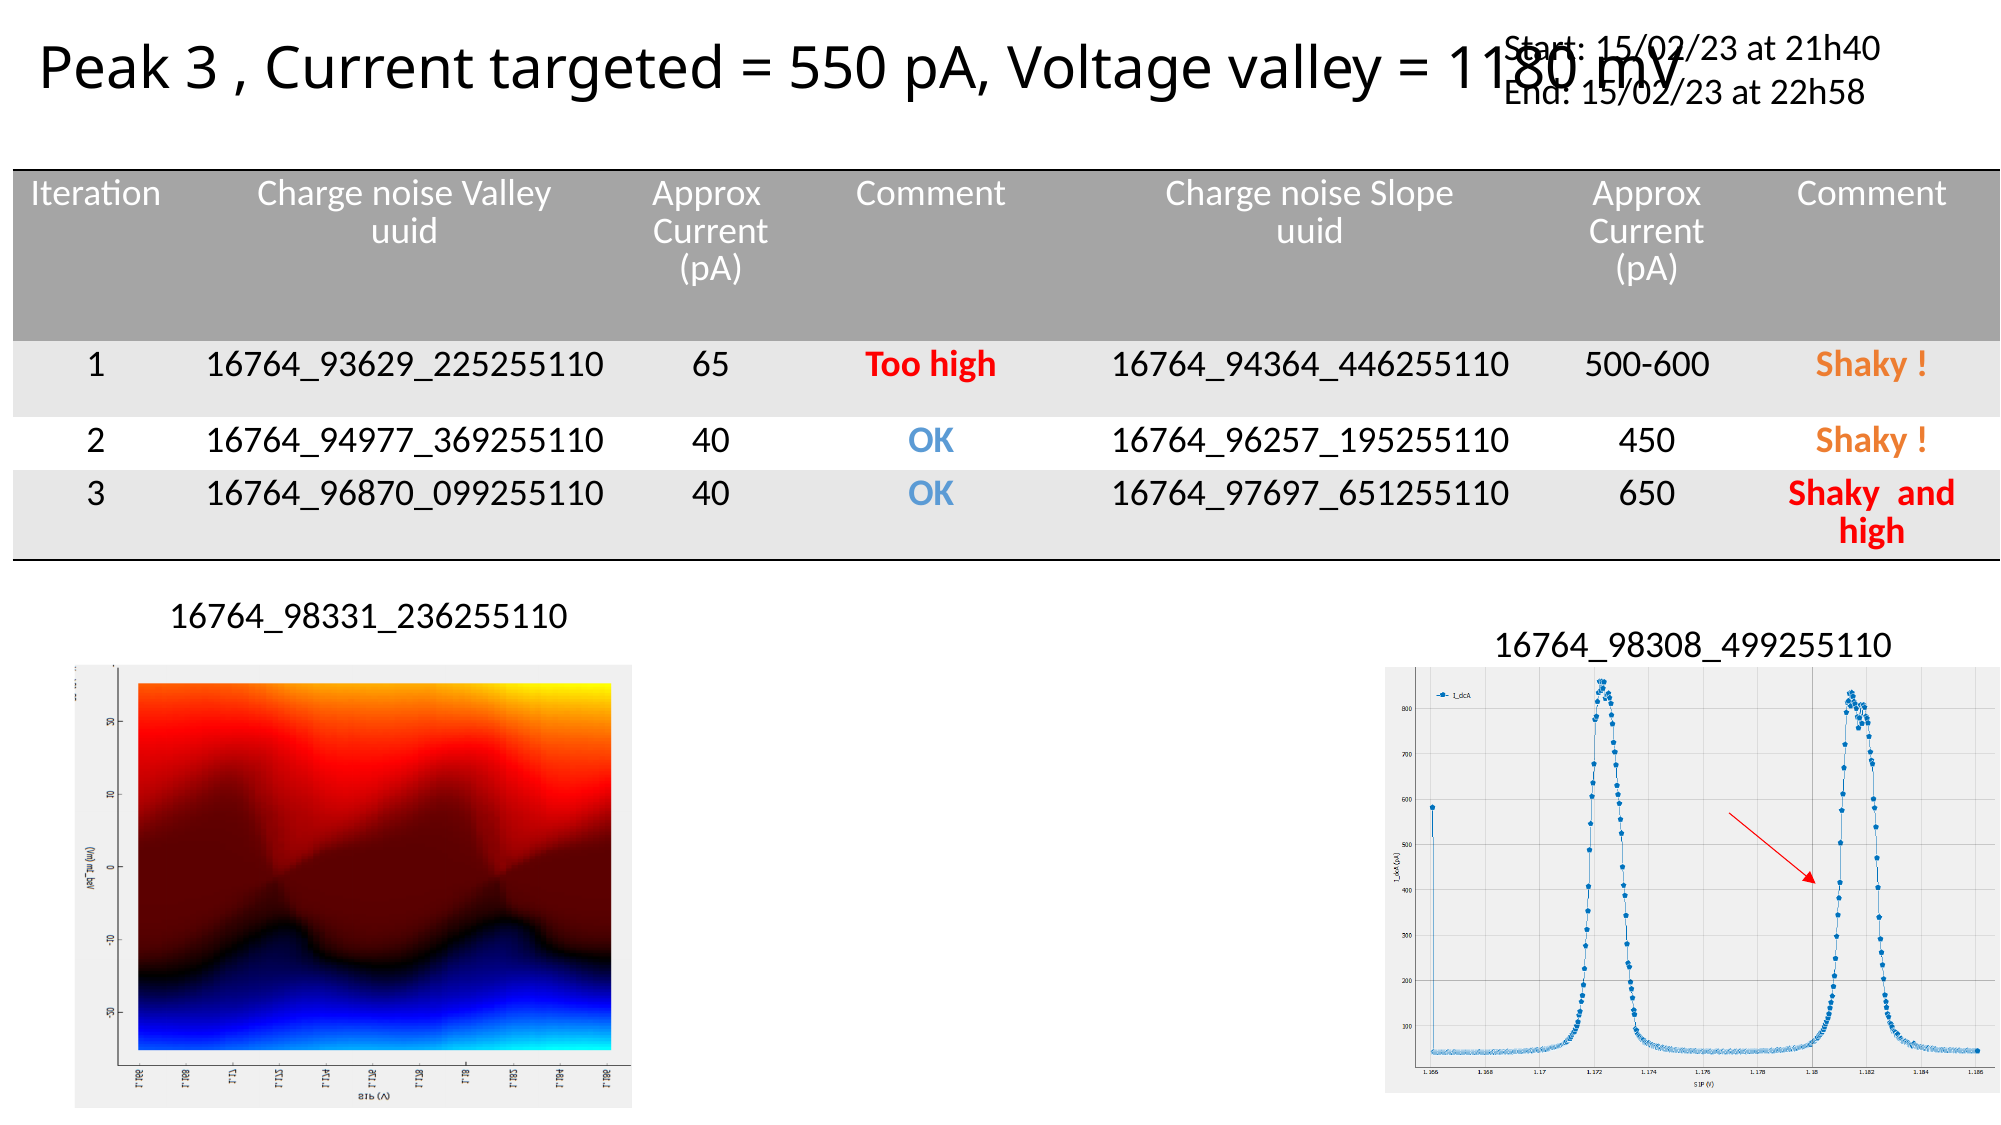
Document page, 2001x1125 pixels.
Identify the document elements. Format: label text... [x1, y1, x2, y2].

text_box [1728, 812, 1816, 884]
table_cell 16764_97697_651255110 [1070, 470, 1550, 559]
table_cell 16764_93629_225255110 [179, 341, 630, 417]
table_cell 1 [13, 341, 179, 417]
table_cell 16764_96257_195255110 [1070, 417, 1550, 470]
table_cell Shaky and high [1744, 470, 2000, 559]
table_header Comment [792, 171, 1070, 341]
table_cell OK [792, 417, 1070, 470]
table_cell 450 [1550, 417, 1744, 470]
table_cell 40 [630, 417, 792, 470]
text_box 16764_98331_236255110 [154, 583, 583, 643]
table_cell 500-600 [1550, 341, 1744, 417]
table_cell 65 [630, 341, 792, 417]
text_box Start: 15/02/23 at 21h40 End: 15/02/23 at 22h58 [1489, 15, 1969, 120]
table_cell 650 [1550, 470, 1744, 559]
table_cell 3 [13, 470, 179, 559]
table_cell Too high [792, 341, 1070, 417]
table_header Charge noise Slope uuid [1070, 171, 1550, 341]
table_cell 40 [630, 470, 792, 559]
text_box 16764_98308_499255110 [1478, 612, 1908, 667]
table_cell Shaky ! [1744, 341, 2000, 417]
table_header Charge noise Valley uuid [179, 171, 630, 341]
table_header Approx Current (pA) [1550, 171, 1744, 341]
picture [75, 607, 632, 1125]
table_cell 2 [13, 417, 179, 470]
table_header Iteration [13, 171, 179, 341]
table_cell 16764_94977_369255110 [179, 417, 630, 470]
table_cell Shaky ! [1744, 417, 2000, 470]
table_cell 16764_96870_099255110 [179, 470, 630, 559]
title Peak 3 , Current targeted = 550 pA, Voltage valley = 1180 mV [23, 0, 1749, 140]
table_header Approx Current (pA) [630, 171, 792, 341]
picture [1385, 667, 2000, 1093]
table_cell OK [792, 470, 1070, 559]
table_header Comment [1744, 171, 2000, 341]
table_cell 16764_94364_446255110 [1070, 341, 1550, 417]
